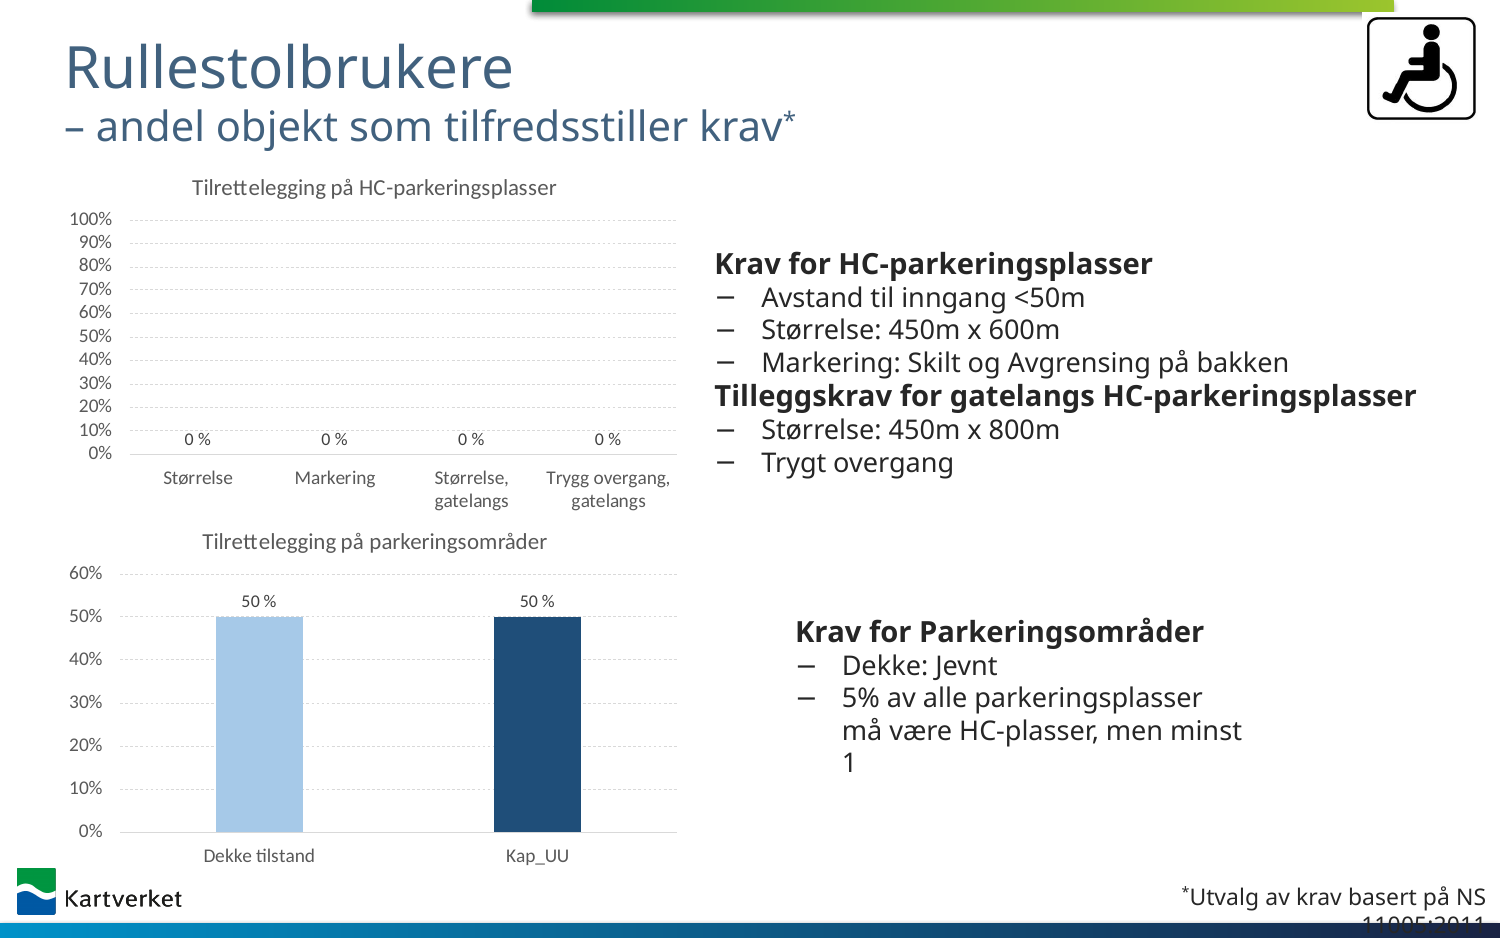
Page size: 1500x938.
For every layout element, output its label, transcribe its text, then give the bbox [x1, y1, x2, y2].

picture [1362, 12, 1481, 126]
text_box *Utvalg av krav basert på NS 11005:2011 [1068, 873, 1500, 938]
text_box Krav for Parkeringsområder Dekke: Jevnt 5% av alle parkeringsplasser må være HC-plasser, men minst 1 [780, 605, 1261, 786]
picture [62, 166, 688, 519]
text_box Rullestolbrukere – andel objekt som tilfredsstiller krav* [49, 25, 1431, 158]
text_box Krav for HC-parkeringsplasser Avstand til inngang <50m Størrelse: 450m x 600m Markering: Skilt og Avgrensing på bakken Tilleggskrav for gatelangs HC-parkeringsplasser Størrelse: 450m x 800m Trygt overgang [699, 237, 1433, 485]
picture [62, 520, 688, 874]
